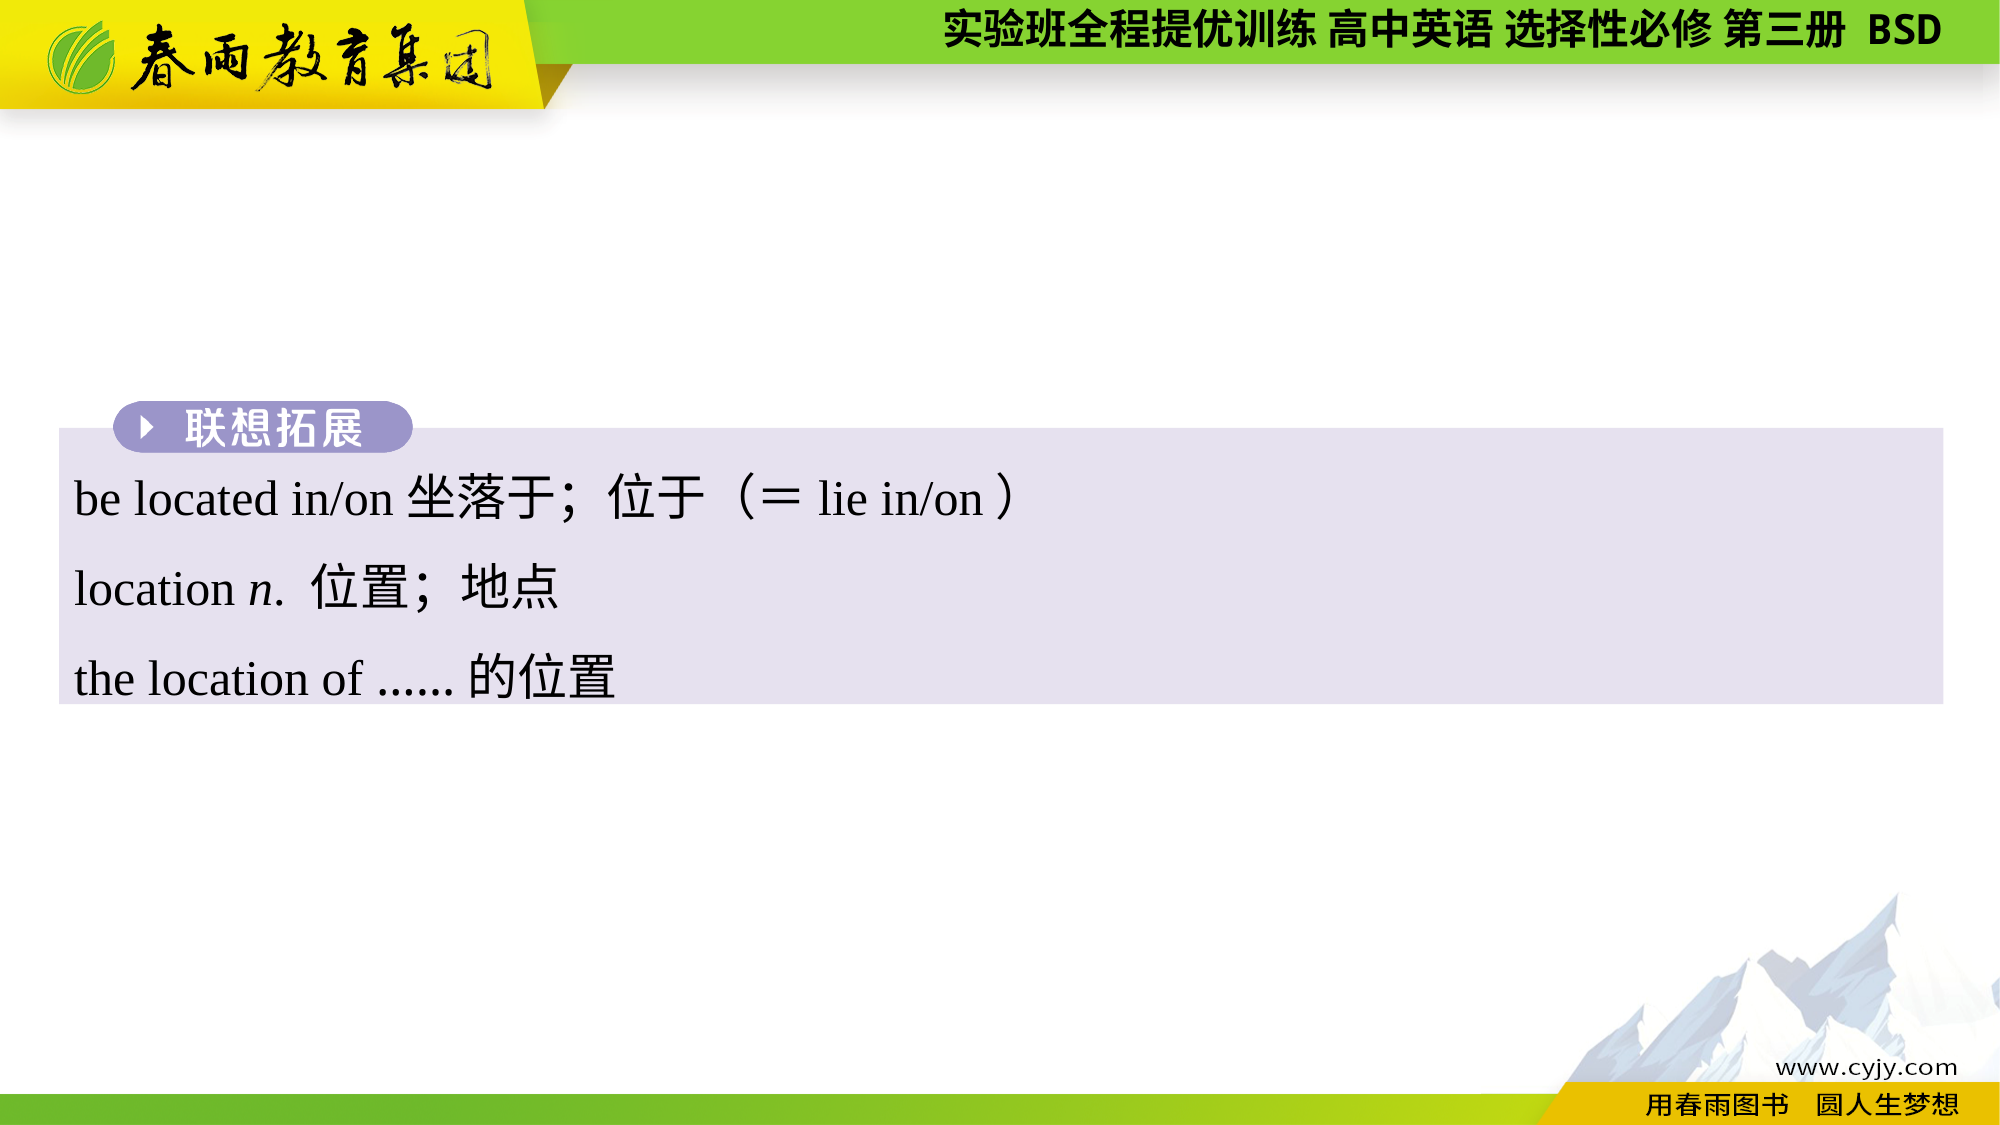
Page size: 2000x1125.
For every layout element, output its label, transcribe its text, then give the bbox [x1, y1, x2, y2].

list be located in/on坐落于；位于（＝lie in/on） location n. 位置；地点 the location of ……的位置 [59, 427, 1944, 705]
picture [0, 0, 2000, 1125]
